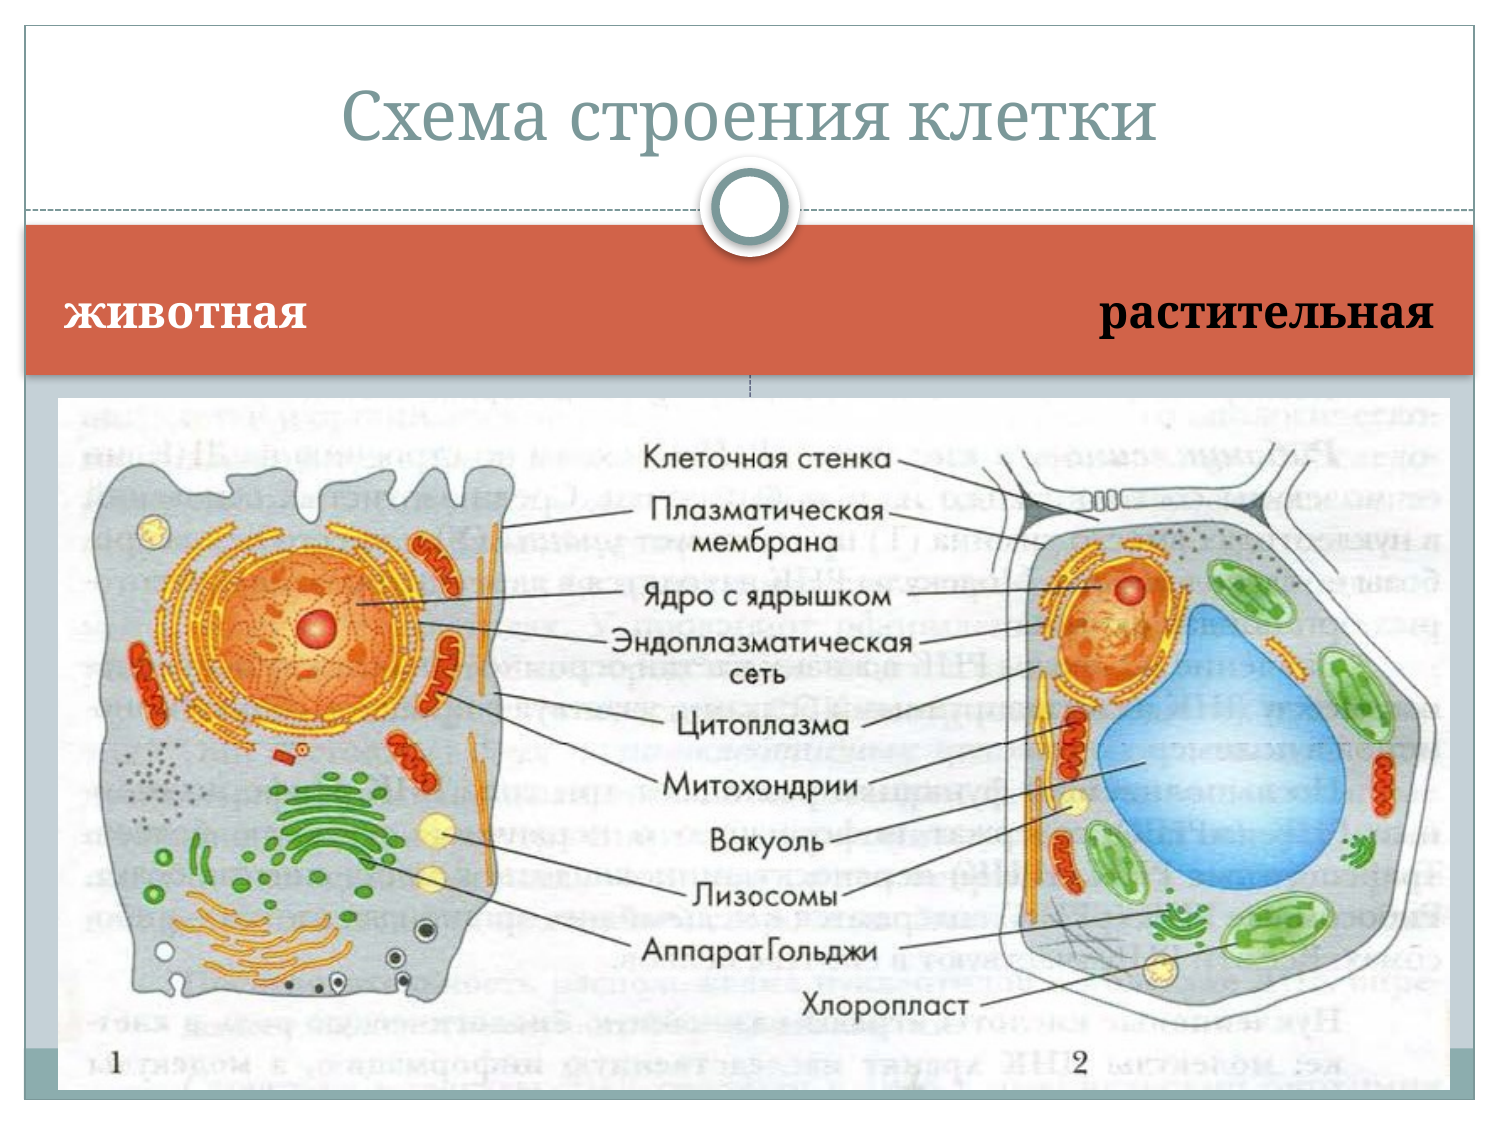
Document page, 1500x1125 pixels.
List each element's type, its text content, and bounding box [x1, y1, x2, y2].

list растительная [785, 249, 1450, 371]
list животная [48, 249, 714, 371]
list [58, 398, 1450, 1091]
title Схема строения клетки [49, 37, 1450, 162]
